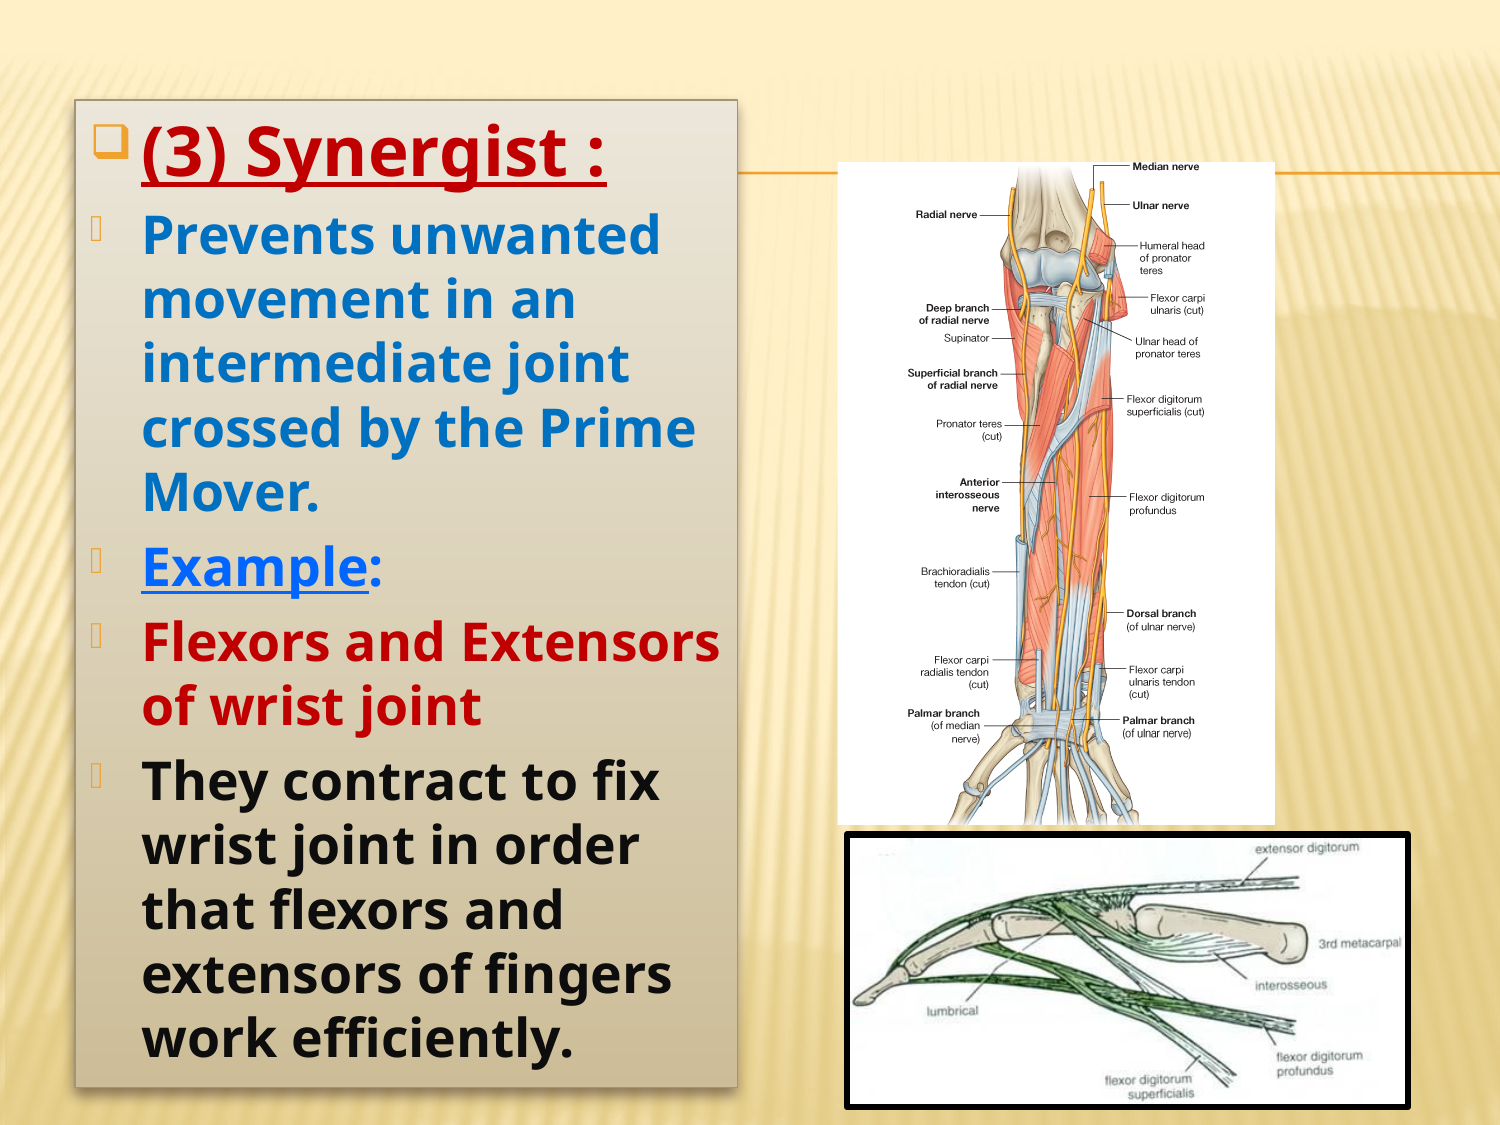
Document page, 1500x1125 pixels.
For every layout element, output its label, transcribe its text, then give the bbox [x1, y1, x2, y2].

picture [837, 162, 1276, 826]
picture [849, 837, 1406, 1105]
list (3) Synergist : Prevents unwanted movement in an intermediate joint crossed by the Prime Mover. Example: Flexors and Extensors of wrist joint They contract to fix wrist joint in order that flexors and extensors of fingers work efficiently. [74, 99, 738, 1088]
